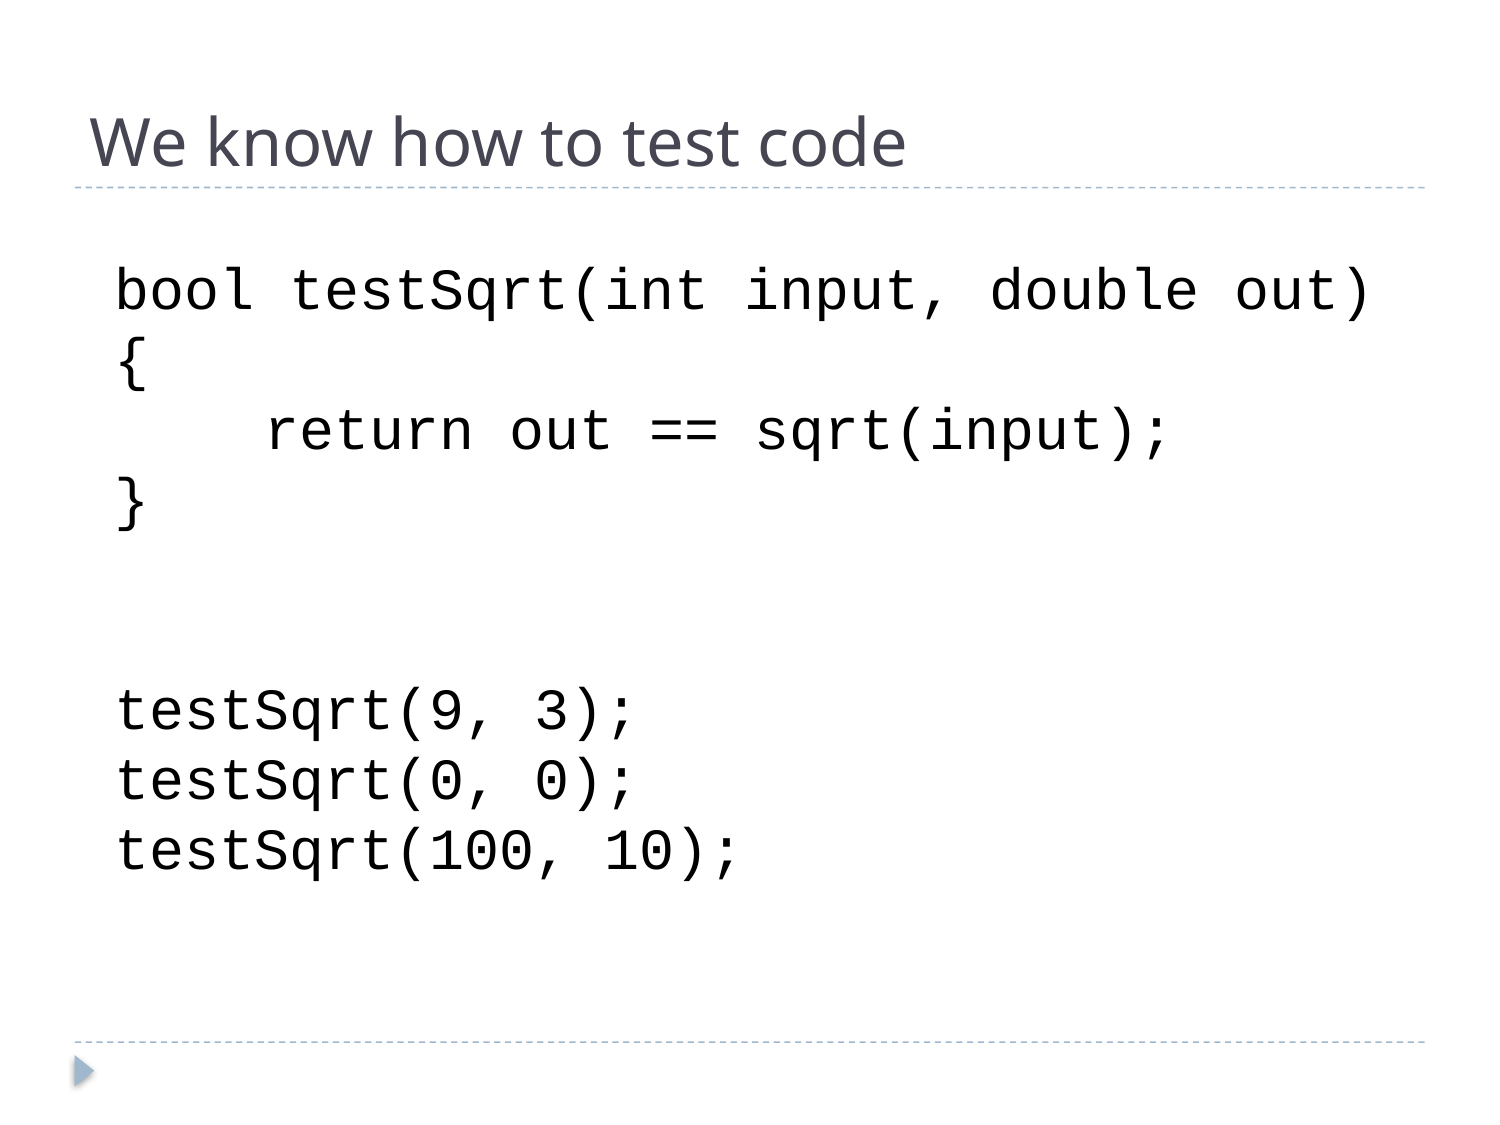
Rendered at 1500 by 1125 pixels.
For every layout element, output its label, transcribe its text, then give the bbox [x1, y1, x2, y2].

title We know how to test code [75, 24, 1425, 188]
text_box bool testSqrt(int input, double out) { return out == sqrt(input); } testSqrt(9, 3); testSqrt(0, 0); testSqrt(100, 10); [99, 243, 1398, 1029]
